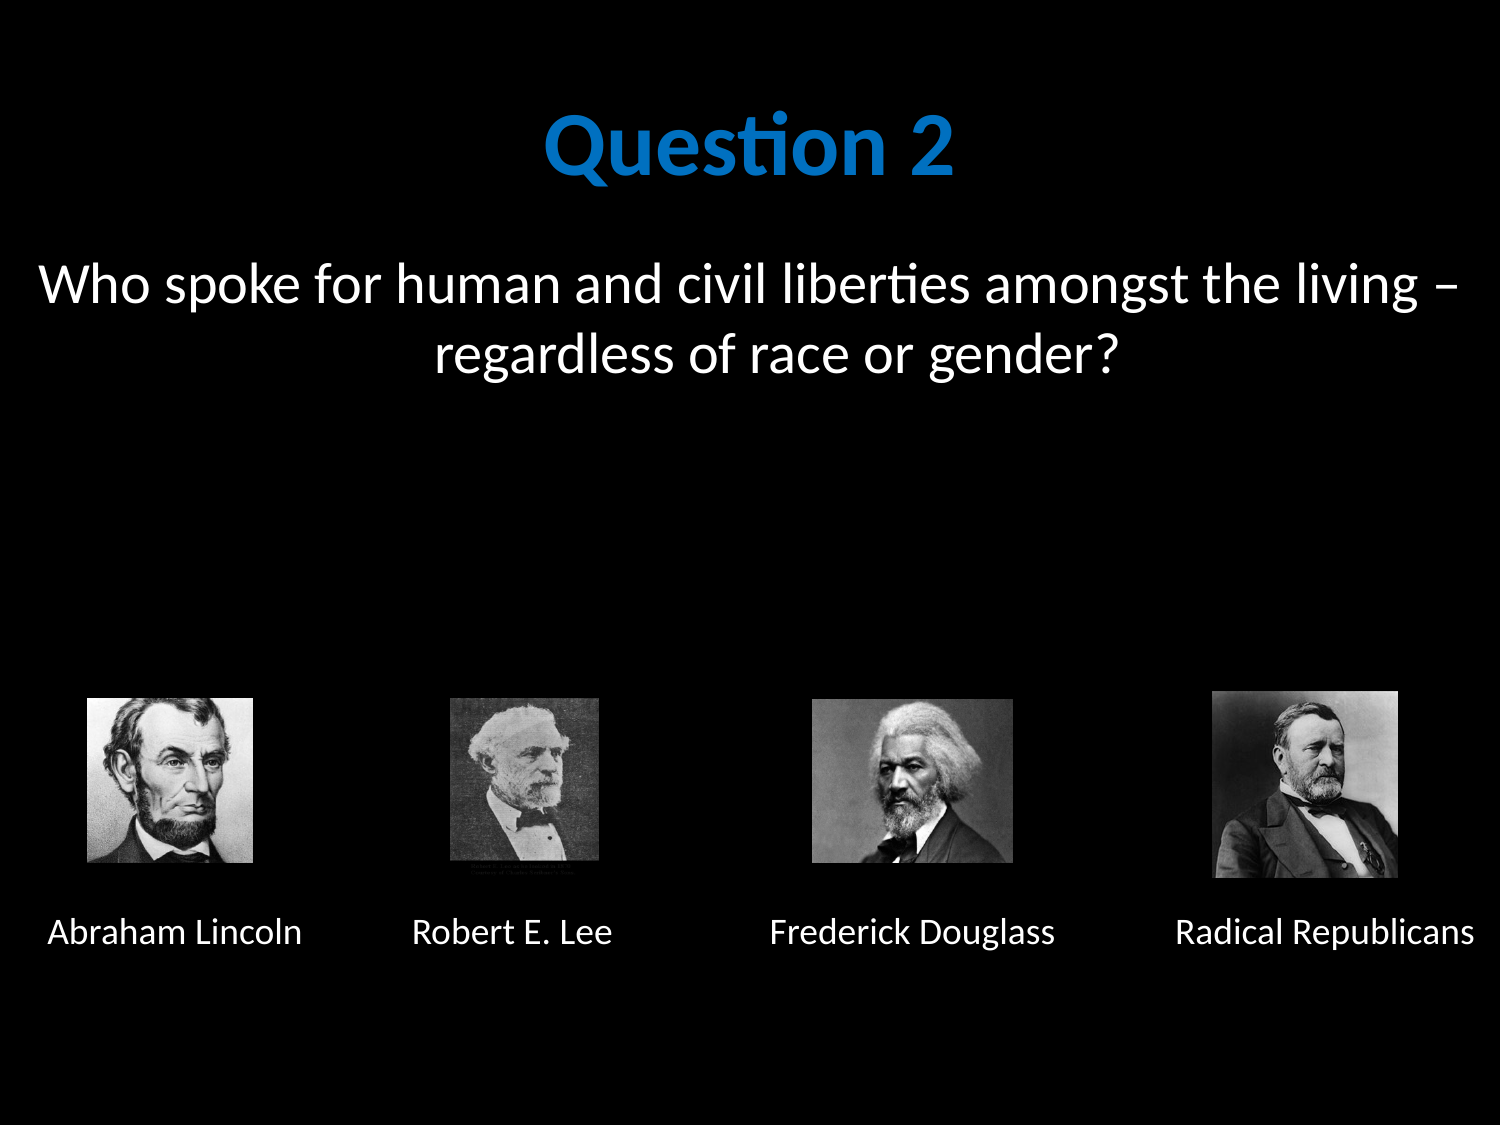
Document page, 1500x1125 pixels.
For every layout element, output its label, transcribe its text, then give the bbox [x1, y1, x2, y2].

picture [812, 699, 1013, 863]
text_box Abraham Lincoln [0, 899, 350, 959]
text_box Robert E. Lee [362, 899, 663, 959]
title Question 2 [75, 45, 1425, 233]
picture [1212, 691, 1399, 878]
picture [449, 698, 599, 878]
picture [87, 698, 253, 863]
list Who spoke for human and civil liberties amongst the living – regardless of race or gender? [0, 237, 1500, 413]
text_box Frederick Douglass [737, 899, 1088, 959]
text_box Radical Republicans [1149, 899, 1500, 959]
